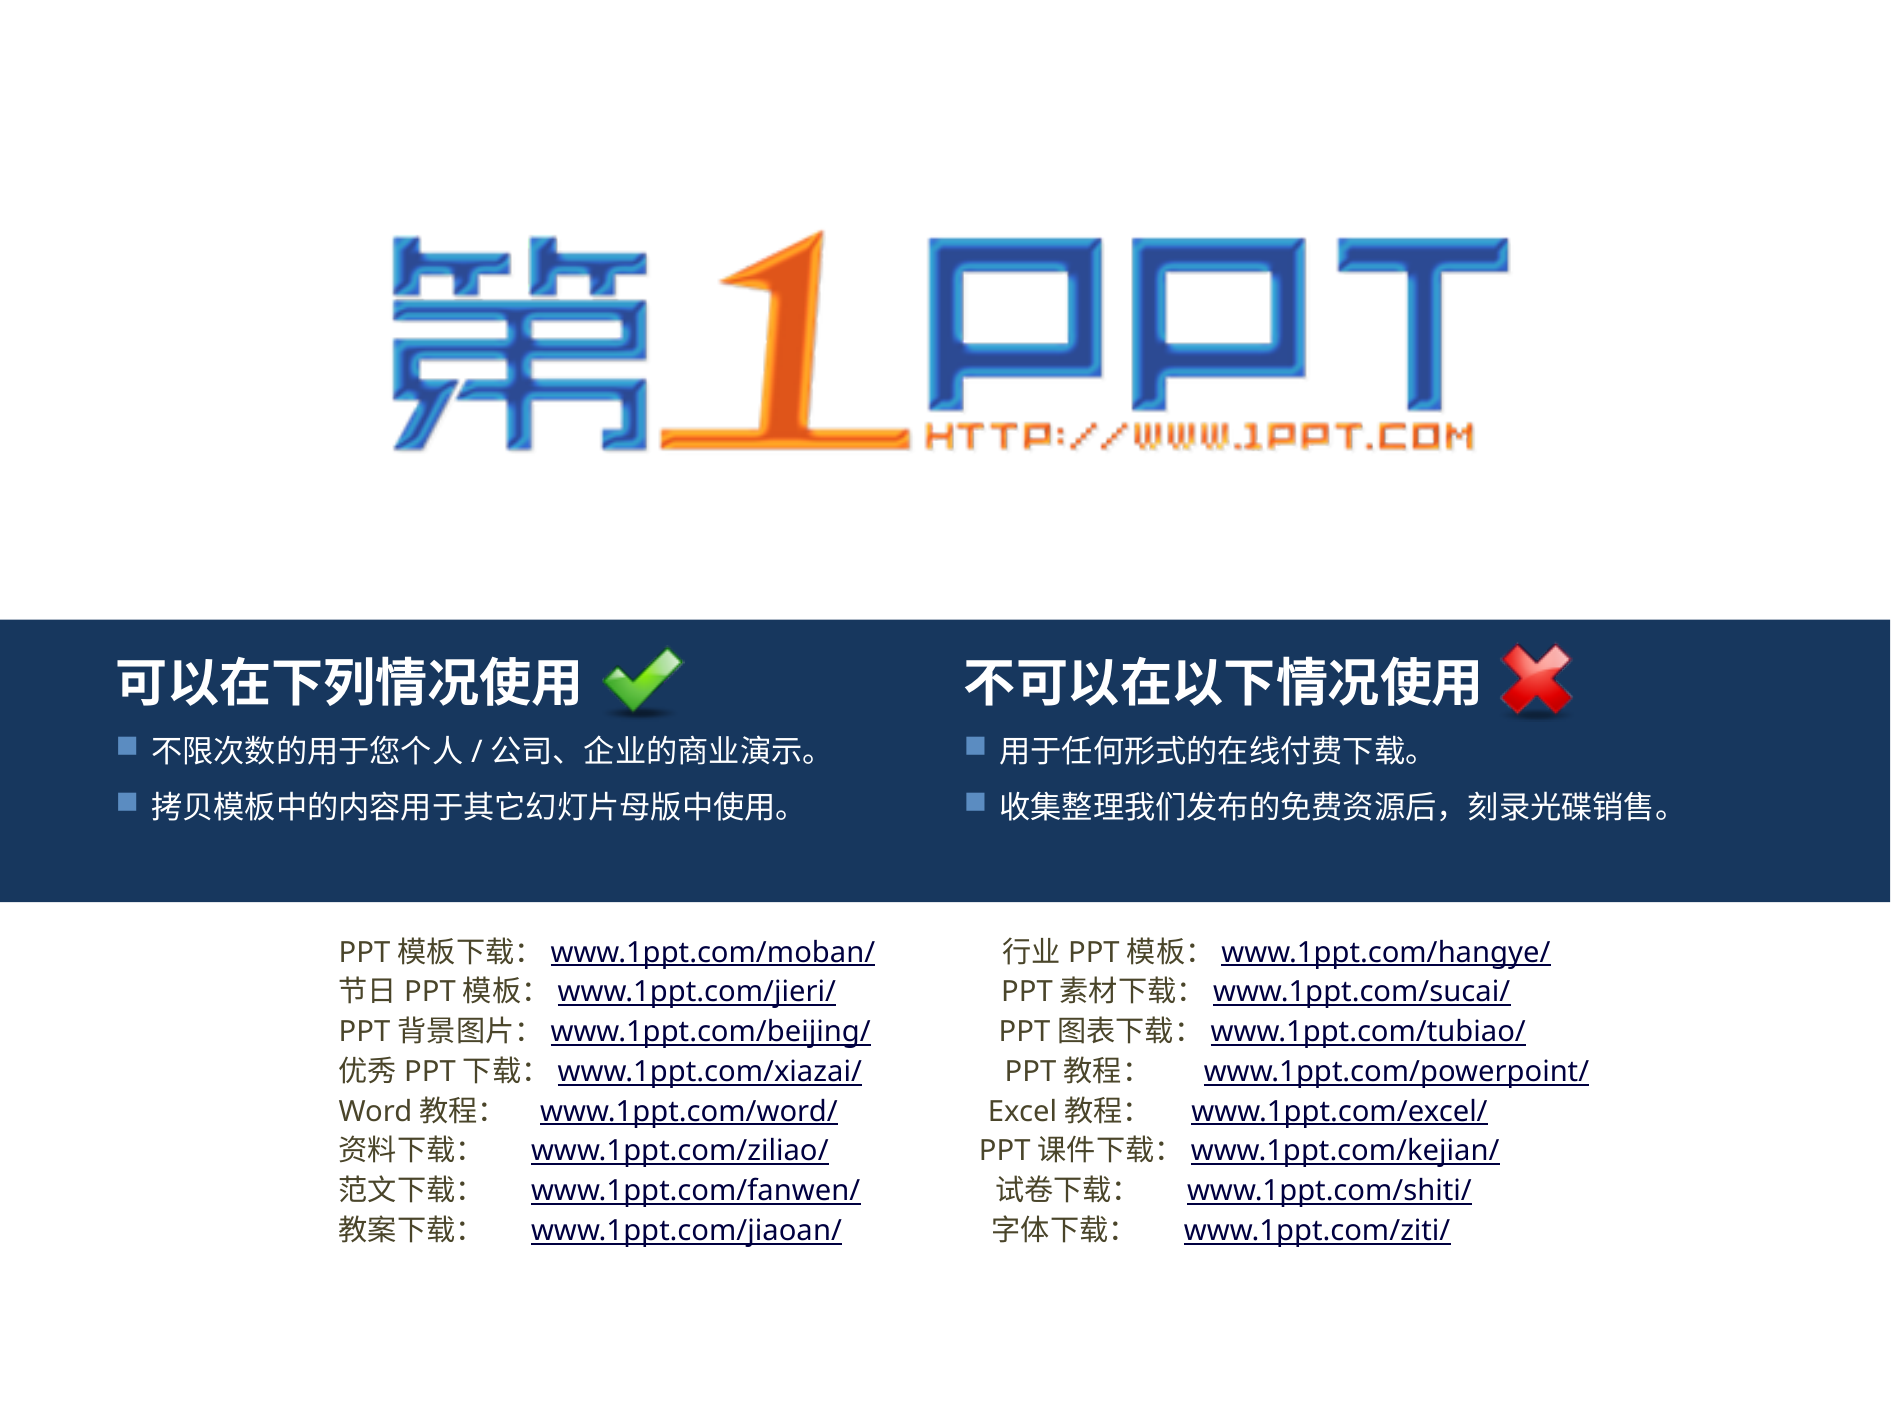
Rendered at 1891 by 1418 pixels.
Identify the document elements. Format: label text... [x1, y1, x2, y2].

picture [602, 639, 685, 722]
text_box [0, 619, 1891, 903]
text_box 可以在下列情况使用 不限次数的用于您个人/公司、企业的商业演示。 拷贝模板中的内容用于其它幻灯片母版中使用。 [96, 640, 945, 975]
picture [169, 64, 1764, 620]
text_box PPT模板下载：www.1ppt.com/moban/ 行业PPT模板：www.1ppt.com/hangye/ 节日PPT模板：www.1ppt.com/jieri/ PPT素材下载：www.1ppt.com/sucai/ PPT背景图片：www.1ppt.com/beijing/ PPT图表下载：www.1ppt.com/tubiao/ 优秀PPT下载：www.1ppt.com/xiazai/ PPT教程： www.1ppt.com/powerpoint/ Word教程： www.1ppt.com/word/ Excel教程： www.1ppt.com/excel/ 资料下载： www.1ppt.com/ziliao/ PPT课件下载：www.1ppt.com/kejian/ 范文下载： www.1ppt.com/fanwen/ 试卷下载： www.1ppt.com/shiti/ 教案下载： www.1ppt.com/jiaoan/ 字体下载： www.1ppt.com/ziti/ [318, 960, 1656, 1269]
text_box 不可以在以下情况使用 用于任何形式的在线付费下载。 收集整理我们发布的免费资源后，刻录光碟销售。 [945, 640, 1794, 960]
picture [1494, 639, 1577, 722]
